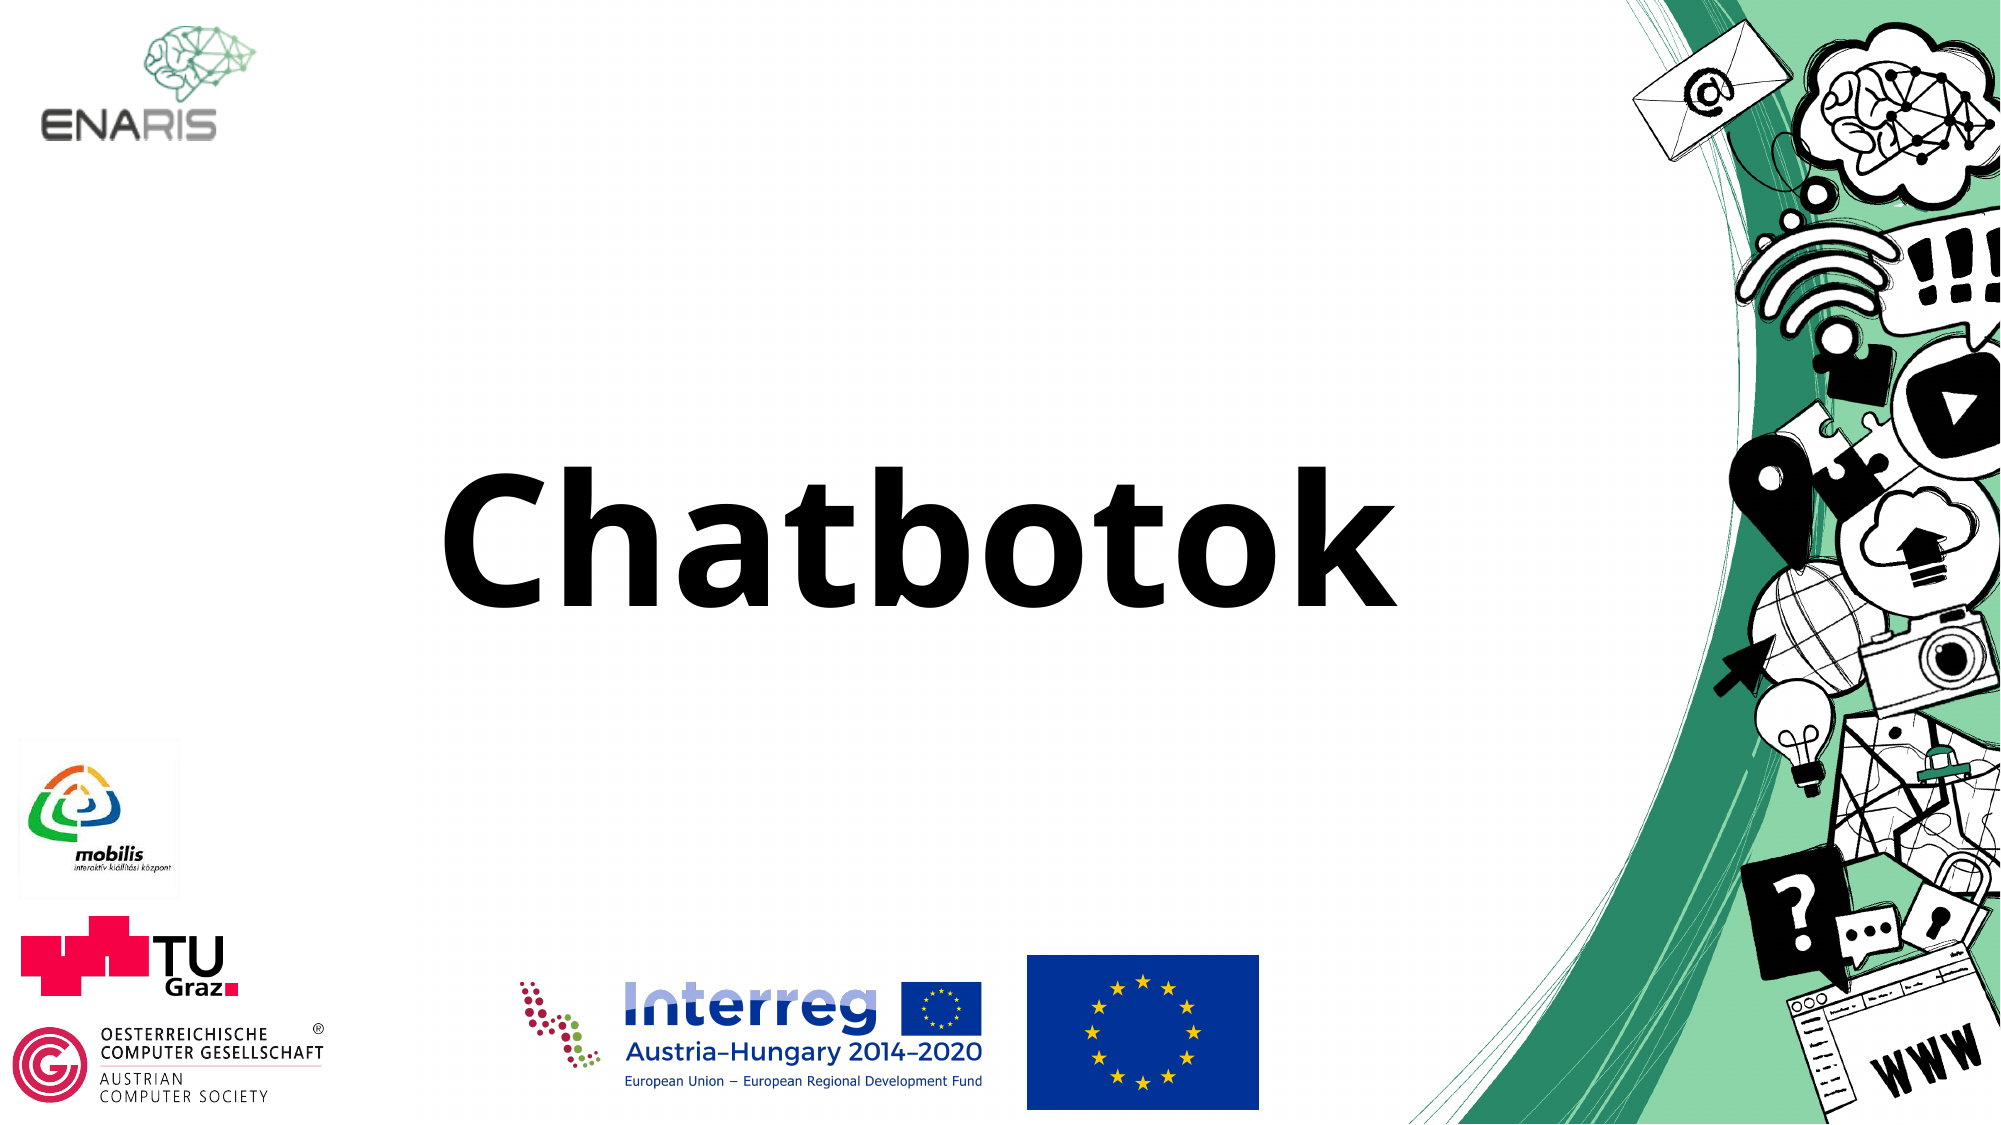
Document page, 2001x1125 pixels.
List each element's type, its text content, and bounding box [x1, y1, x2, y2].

picture [41, 26, 258, 141]
picture [12, 1023, 324, 1103]
title Chatbotok [304, 402, 1529, 654]
picture [18, 738, 180, 899]
picture [21, 916, 238, 996]
picture [414, 0, 2001, 1124]
